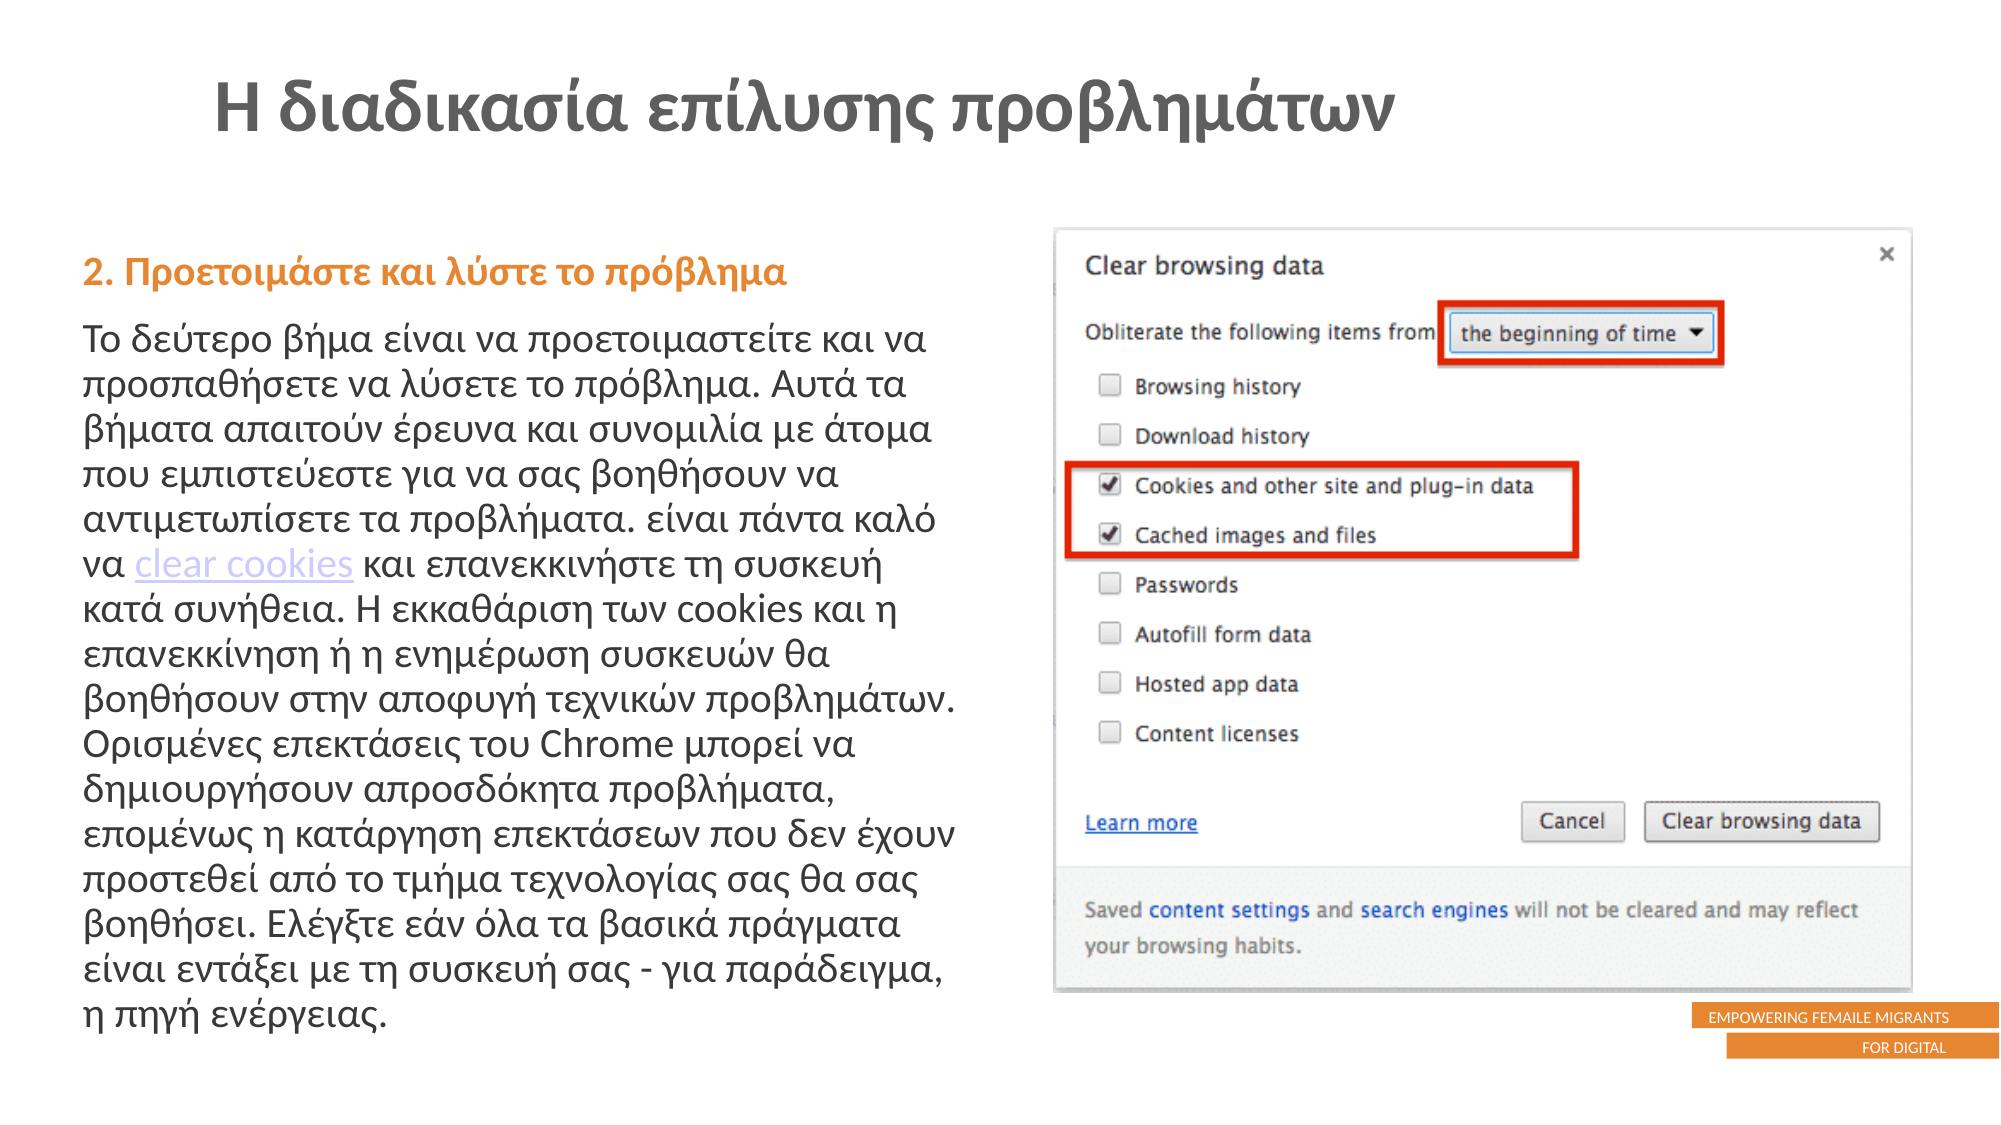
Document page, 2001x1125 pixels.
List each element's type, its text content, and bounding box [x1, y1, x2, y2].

text_box Η διαδικασία επίλυσης προβλημάτων [199, 59, 1939, 217]
text_box 2. Προετοιμάστε και λύστε το πρόβλημα Το δεύτερο βήμα είναι να προετοιμαστείτε και να προσπαθήσετε να λύσετε το πρόβλημα. Αυτά τα βήματα απαιτούν έρευνα και συνομιλία με άτομα που εμπιστεύεστε για να σας βοηθήσουν να αντιμετωπίσετε τα προβλήματα. είναι πάντα καλό να clear cookies και επανεκκινήστε τη συσκευή κατά συνήθεια. Η εκκαθάριση των cookies και η επανεκκίνηση ή η ενημέρωση συσκευών θα βοηθήσουν στην αποφυγή τεχνικών προβλημάτων. Ορισμένες επεκτάσεις του Chrome μπορεί να δημιουργήσουν απροσδόκητα προβλήματα, επομένως η κατάργηση επεκτάσεων που δεν έχουν προστεθεί από το τμήμα τεχνολογίας σας θα σας βοηθήσει. Ελέγξτε εάν όλα τα βασικά πράγματα είναι εντάξει με τη συσκευή σας - για παράδειγμα, η πηγή ενέργειας. [67, 241, 981, 1036]
picture [1053, 226, 1913, 993]
